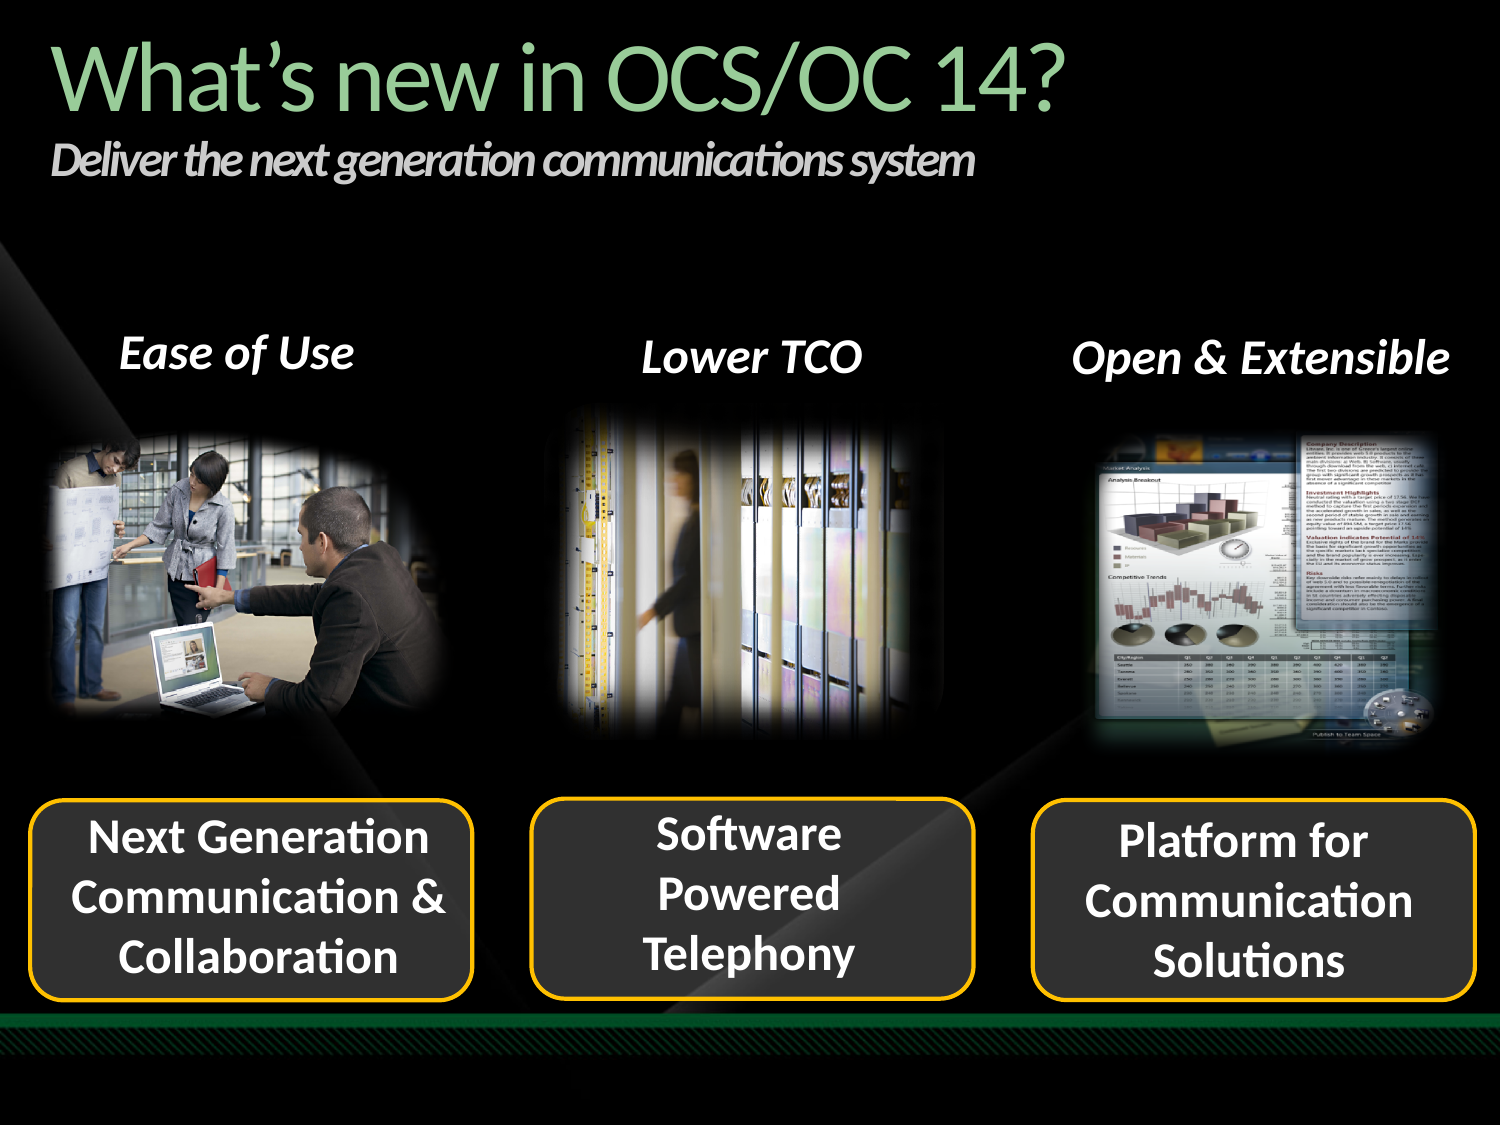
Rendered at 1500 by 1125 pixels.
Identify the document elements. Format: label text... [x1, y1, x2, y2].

text_box [531, 798, 974, 999]
text_box Ease of Use [23, 312, 450, 388]
picture [0, 0, 1500, 1125]
text_box Next Generation Communication & Collaboration [43, 796, 474, 991]
text_box Open & Extensible [1022, 316, 1500, 392]
title What’s new in OCS/OC 14? Deliver the next generation communications system [50, 24, 1420, 213]
text_box Software Powered Telephony [562, 793, 937, 989]
text_box Lower TCO [599, 315, 904, 391]
text_box [1032, 800, 1475, 1001]
text_box Platform for Communication Solutions [1062, 799, 1437, 995]
text_box [30, 807, 462, 1001]
